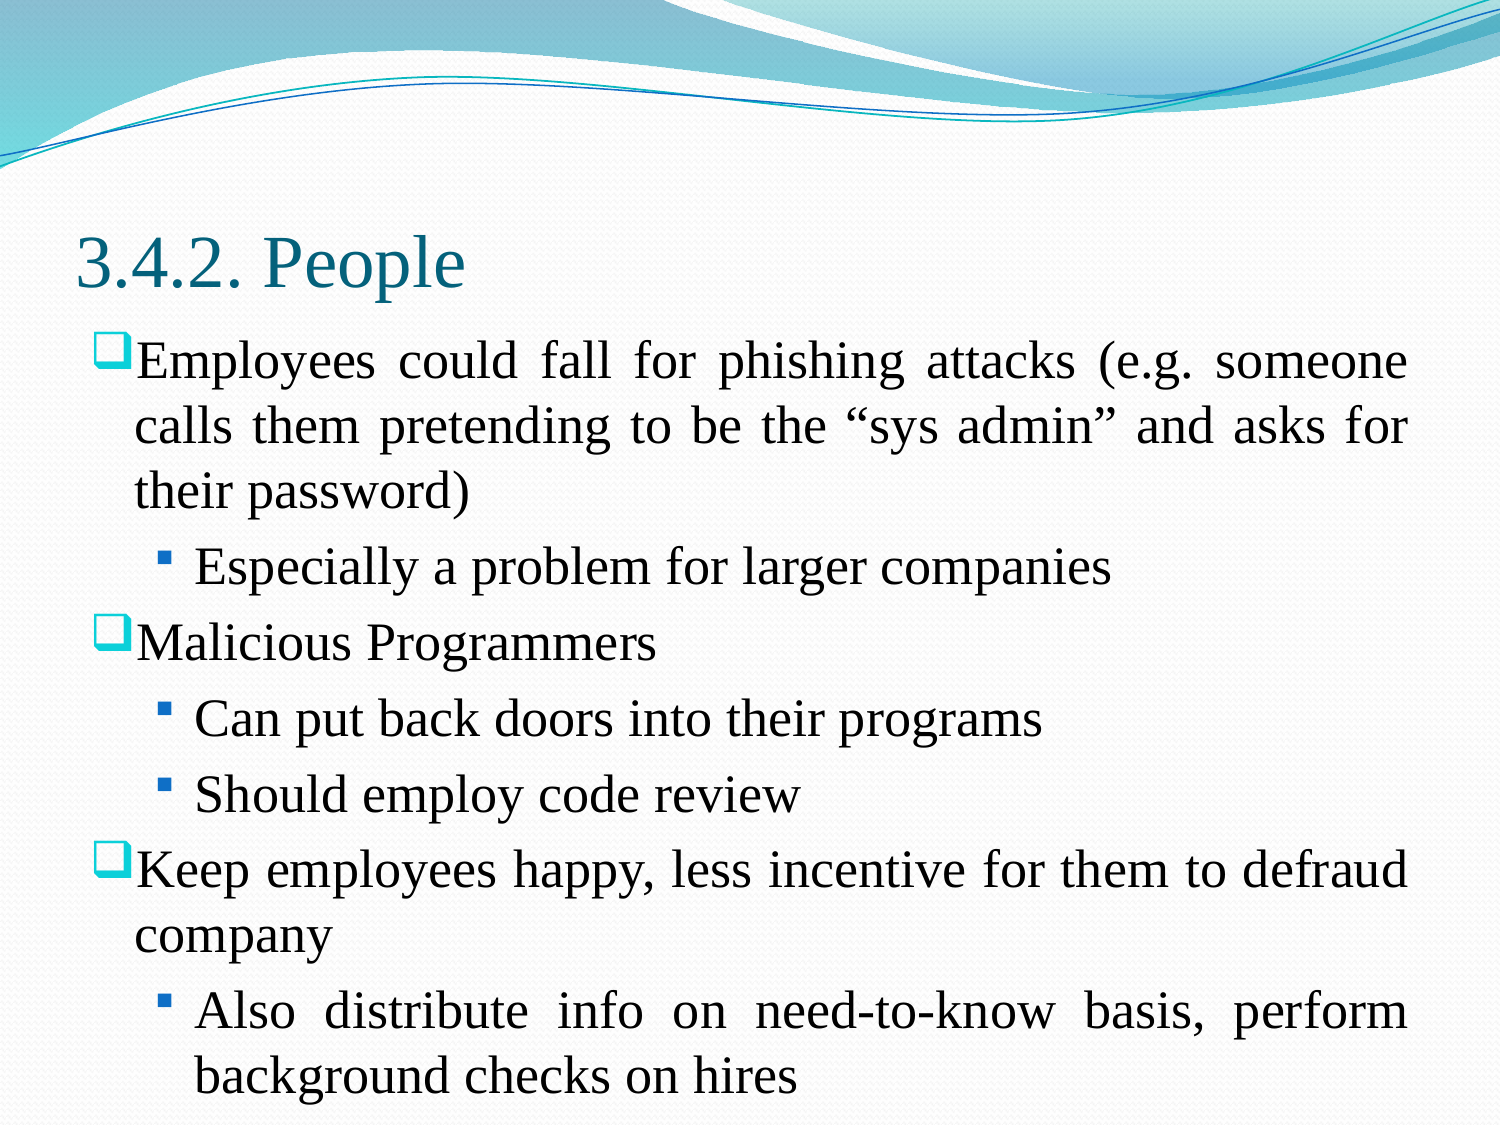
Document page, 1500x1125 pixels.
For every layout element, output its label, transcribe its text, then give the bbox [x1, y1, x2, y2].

title 3.4.2. People [75, 115, 1425, 303]
list Employees could fall for phishing attacks (e.g. someone calls them pretending to be the “sys admin” and asks for their password) Especially a problem for larger companies Malicious Programmers Can put back doors into their programs Should employ code review Keep employees happy, less incentive for them to defraud company Also distribute info on need-to-know basis, perform background checks on hires [75, 317, 1425, 1038]
